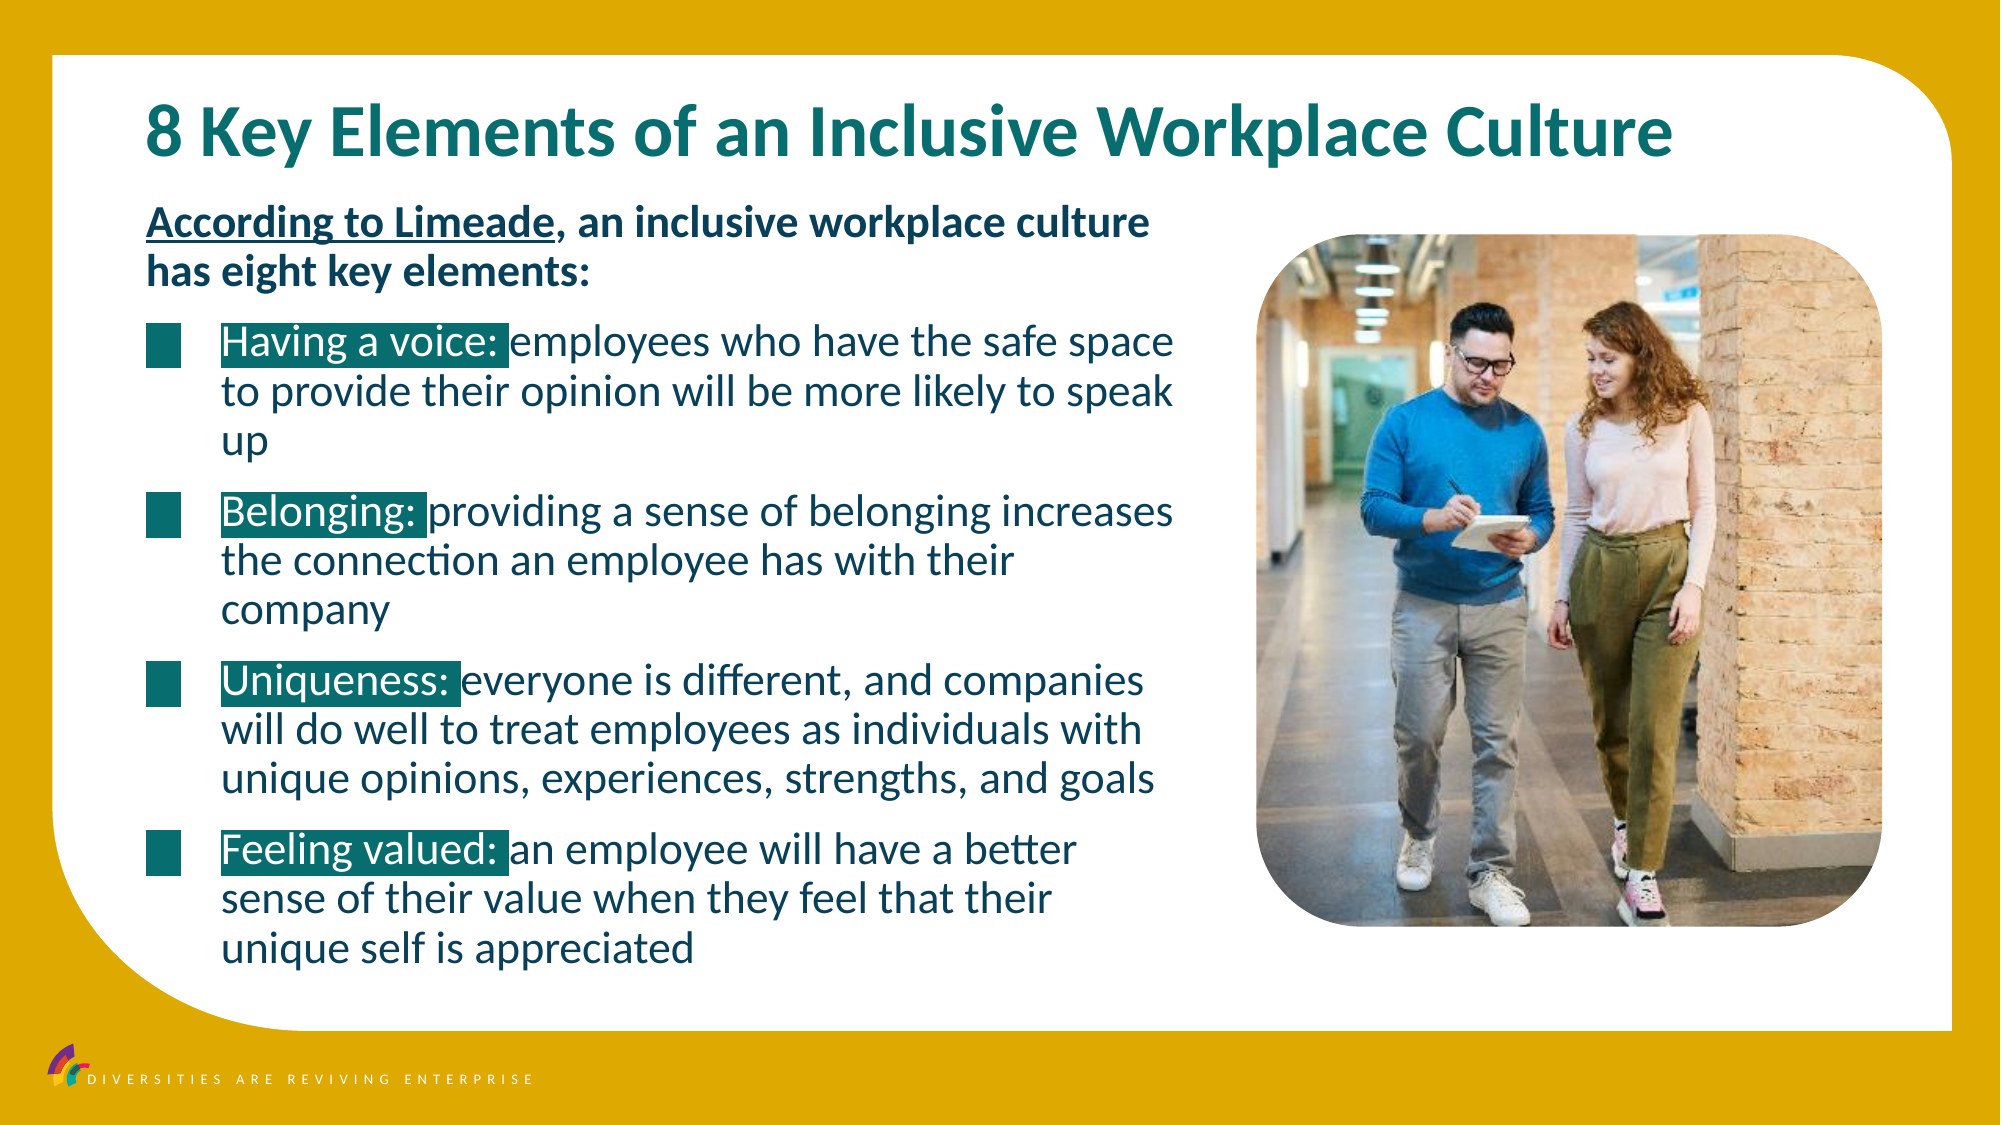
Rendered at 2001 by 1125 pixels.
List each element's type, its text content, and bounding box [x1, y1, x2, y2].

list According to Limeade, an inclusive workplace culture has eight key elements: Having a voice: employees who have the safe space to provide their opinion will be more likely to speak up Belonging: providing a sense of belonging increases the connection an employee has with their company Uniqueness: everyone is different, and companies will do well to treat employees as individuals with unique opinions, experiences, strengths, and goals Feeling valued: an employee will have a better sense of their value when they feel that their unique self is appreciated [130, 217, 1200, 822]
picture [1256, 234, 1883, 927]
list 8 Key Elements of an Inclusive Workplace Culture [130, 84, 1869, 217]
